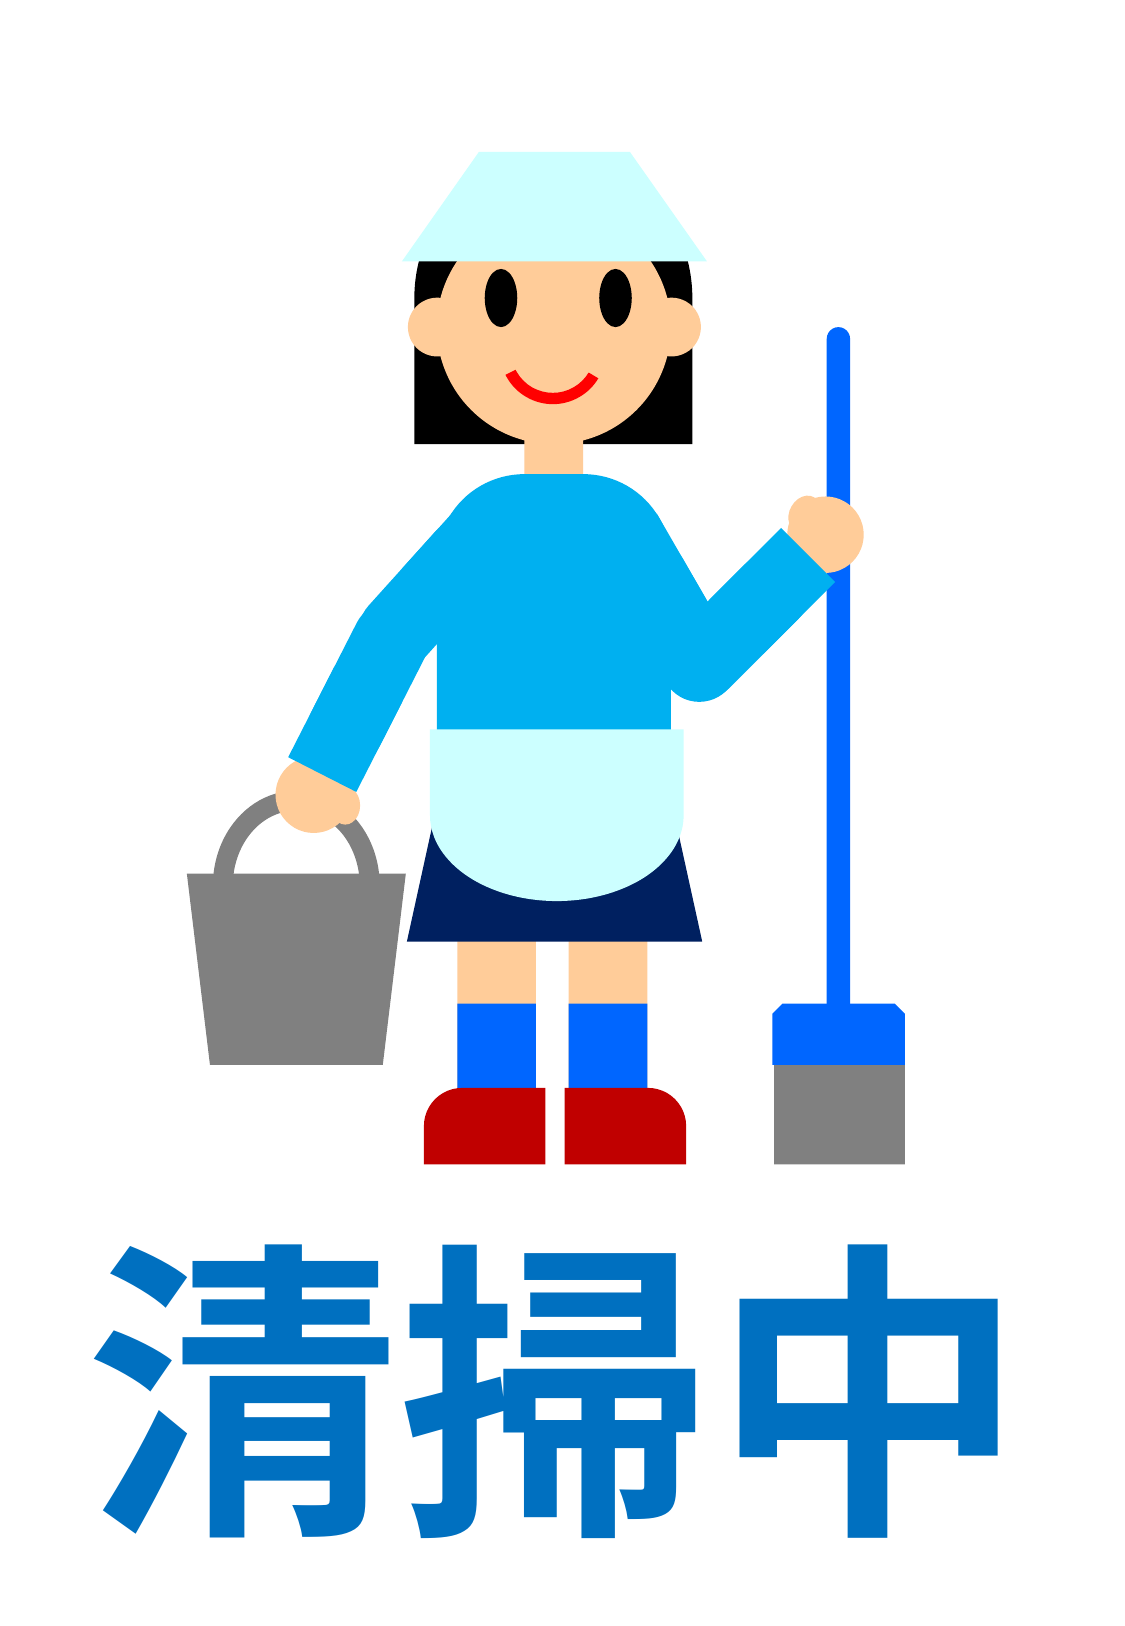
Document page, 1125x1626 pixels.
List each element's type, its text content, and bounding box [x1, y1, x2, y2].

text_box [186, 151, 905, 1165]
text_box 清掃中 [0, 1190, 1125, 1581]
